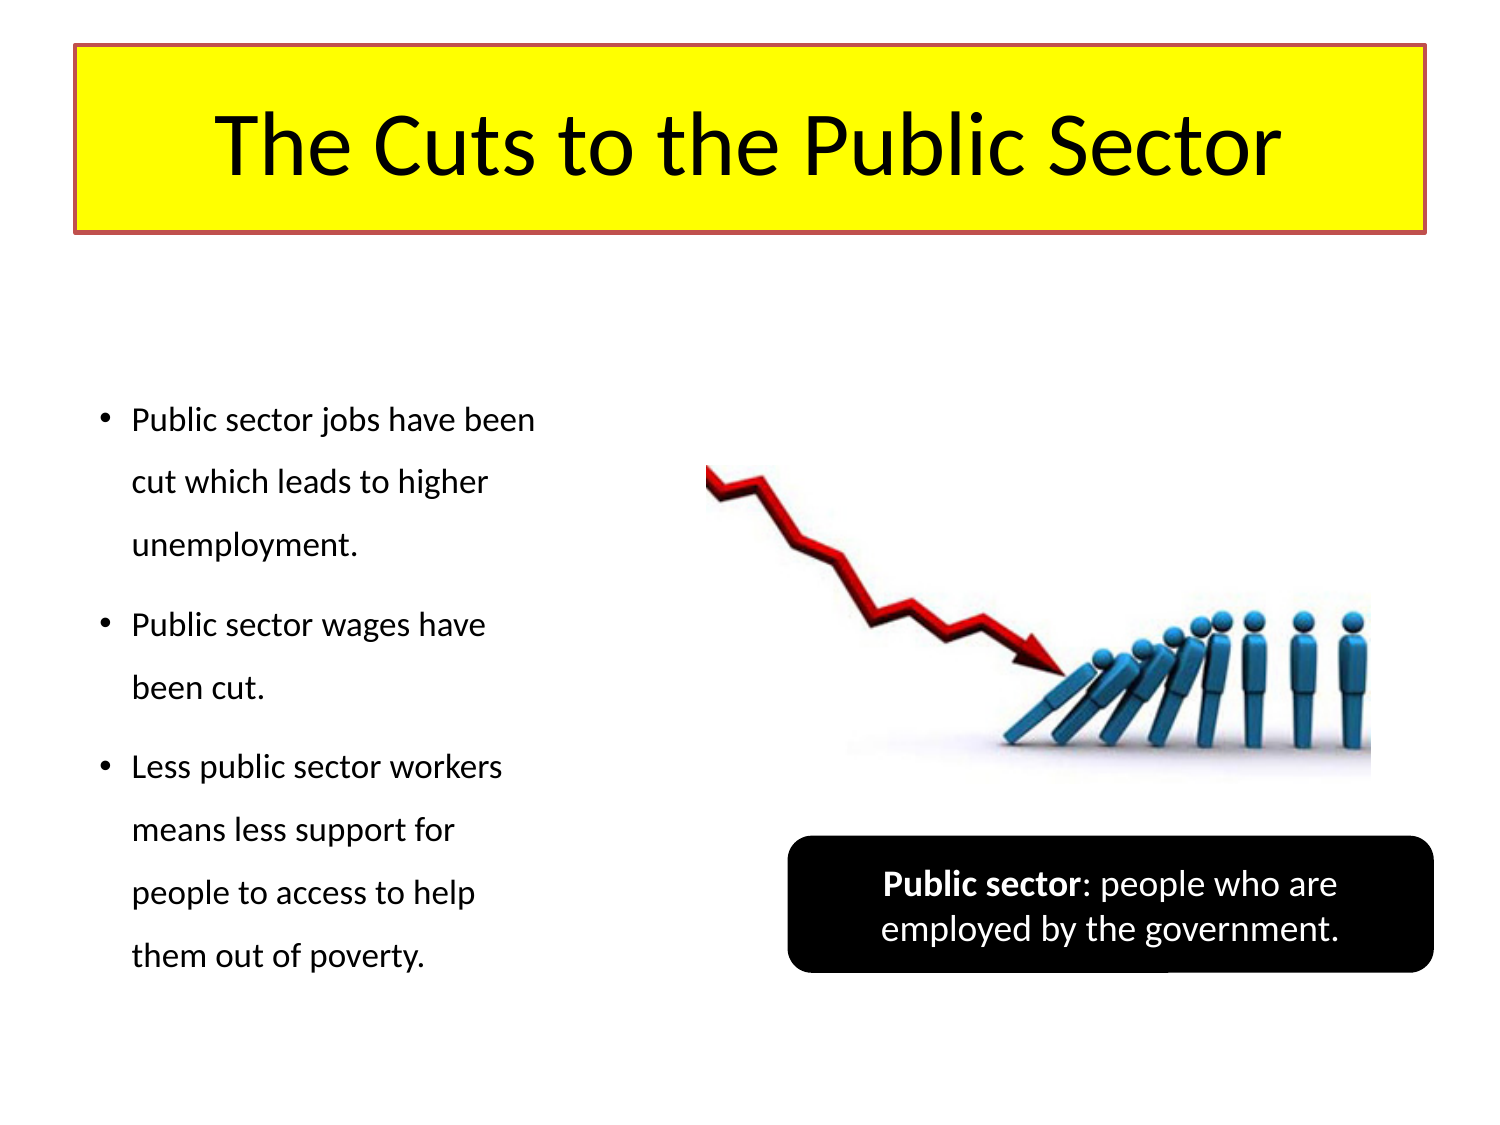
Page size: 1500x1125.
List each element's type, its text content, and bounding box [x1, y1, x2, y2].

text_box Public sector jobs have been cut which leads to higher unemployment. Public sector wages have been cut. Less public sector workers means less support for people to access to help them out of poverty. [88, 369, 567, 985]
text_box Public sector: people who are employed by the government. [787, 835, 1434, 973]
picture [706, 465, 1371, 785]
title The Cuts to the Public Sector [73, 43, 1427, 235]
